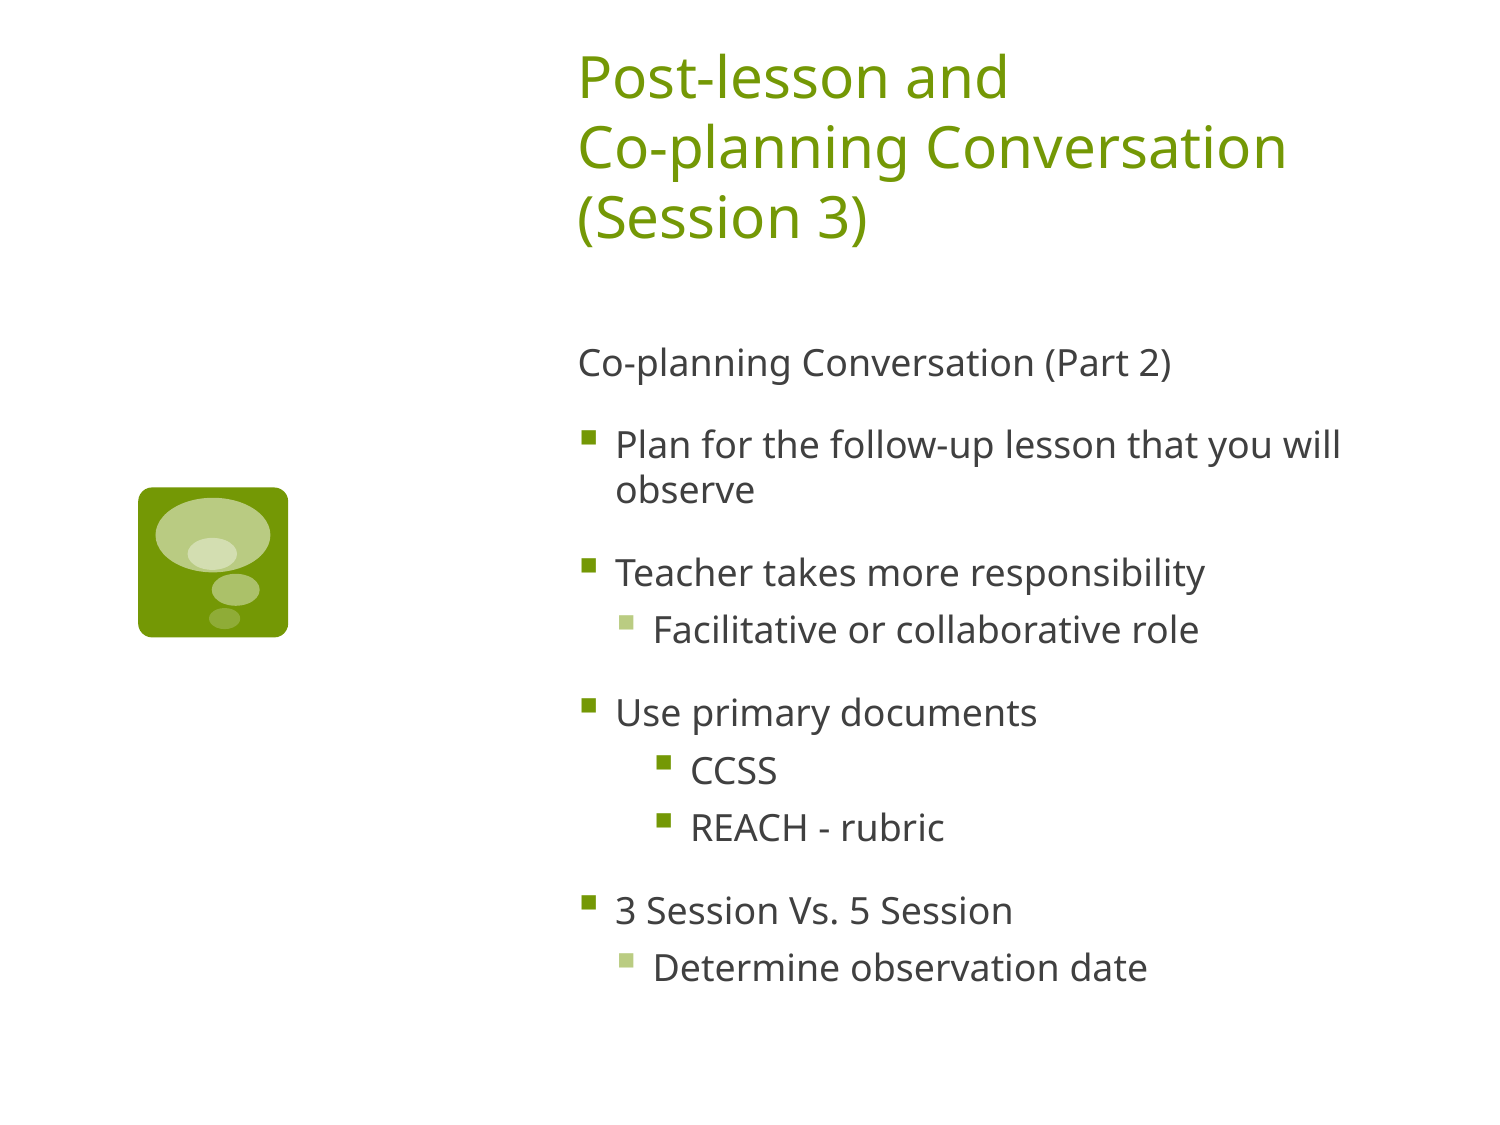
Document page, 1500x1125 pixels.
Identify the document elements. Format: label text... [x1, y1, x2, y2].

list Co-planning Conversation (Part 2) Plan for the follow-up lesson that you will observe Teacher takes more responsibility Facilitative or collaborative role Use primary documents CCSS REACH - rubric 3 Session Vs. 5 Session Determine observation date [562, 331, 1374, 1005]
title Post-lesson and Co-planning Conversation (Session 3) [562, 112, 1375, 258]
